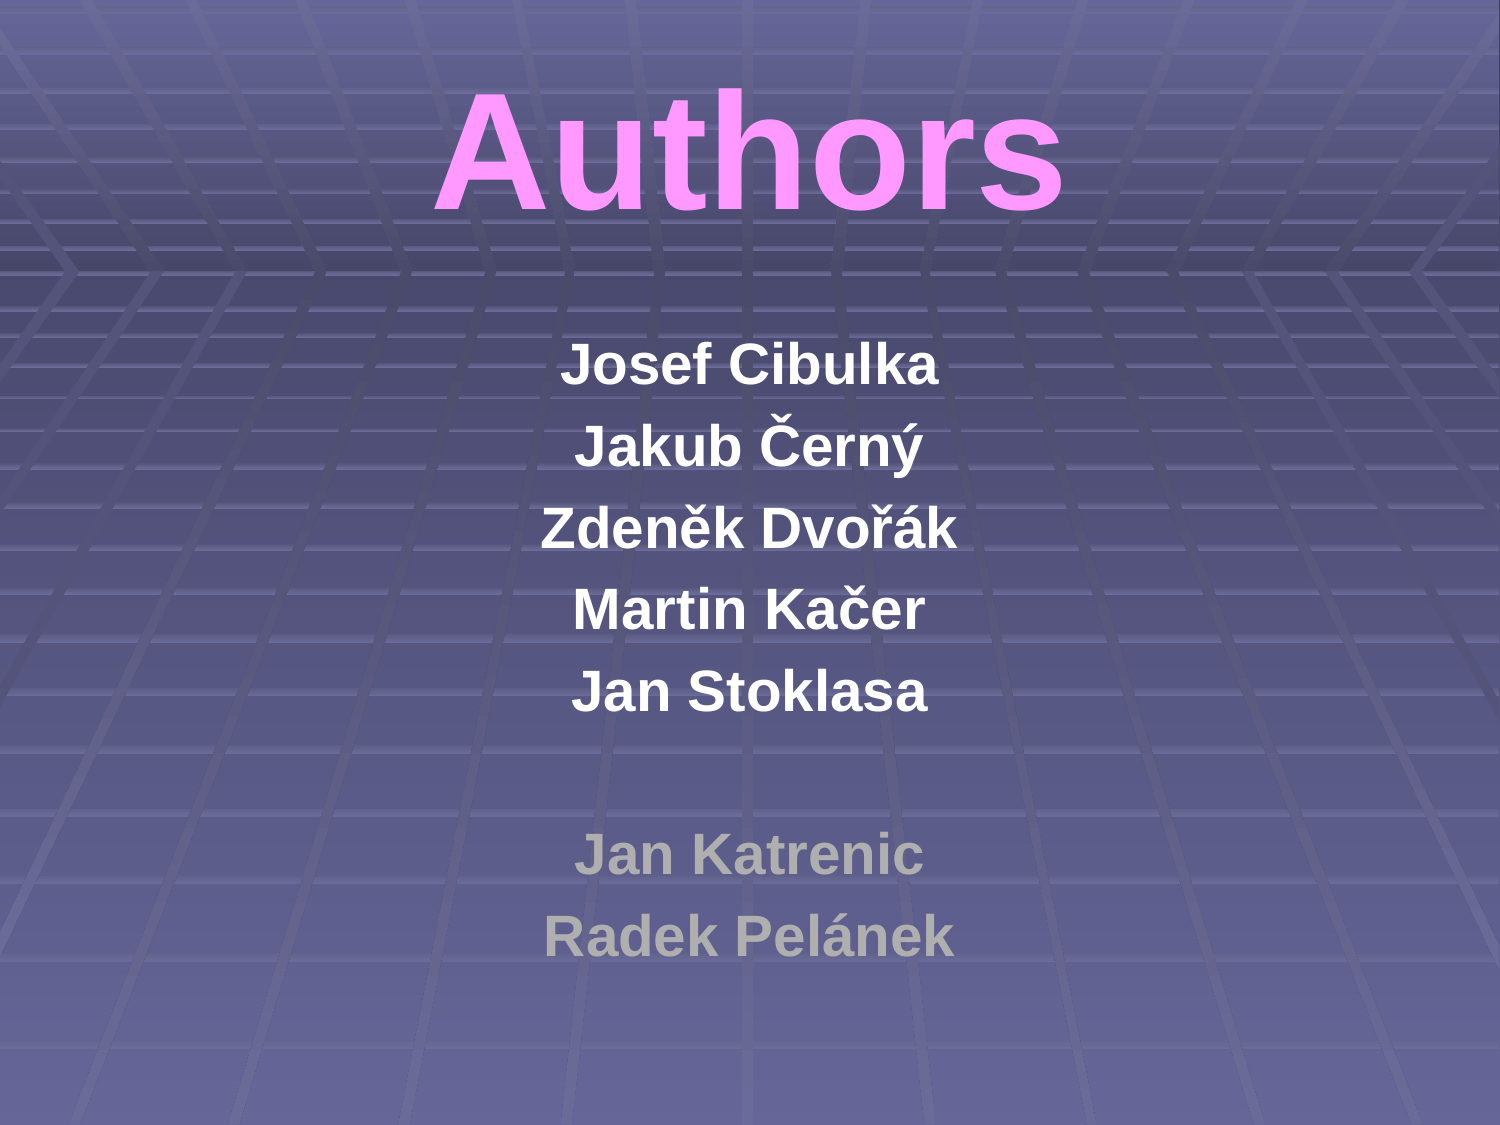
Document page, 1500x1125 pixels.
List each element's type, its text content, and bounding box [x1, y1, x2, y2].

text_box Josef Cibulka Jakub Černý Zdeněk Dvořák Martin Kačer Jan Stoklasa Jan Katrenic Radek Pelánek [75, 262, 1425, 1075]
title Authors [74, 37, 1425, 251]
